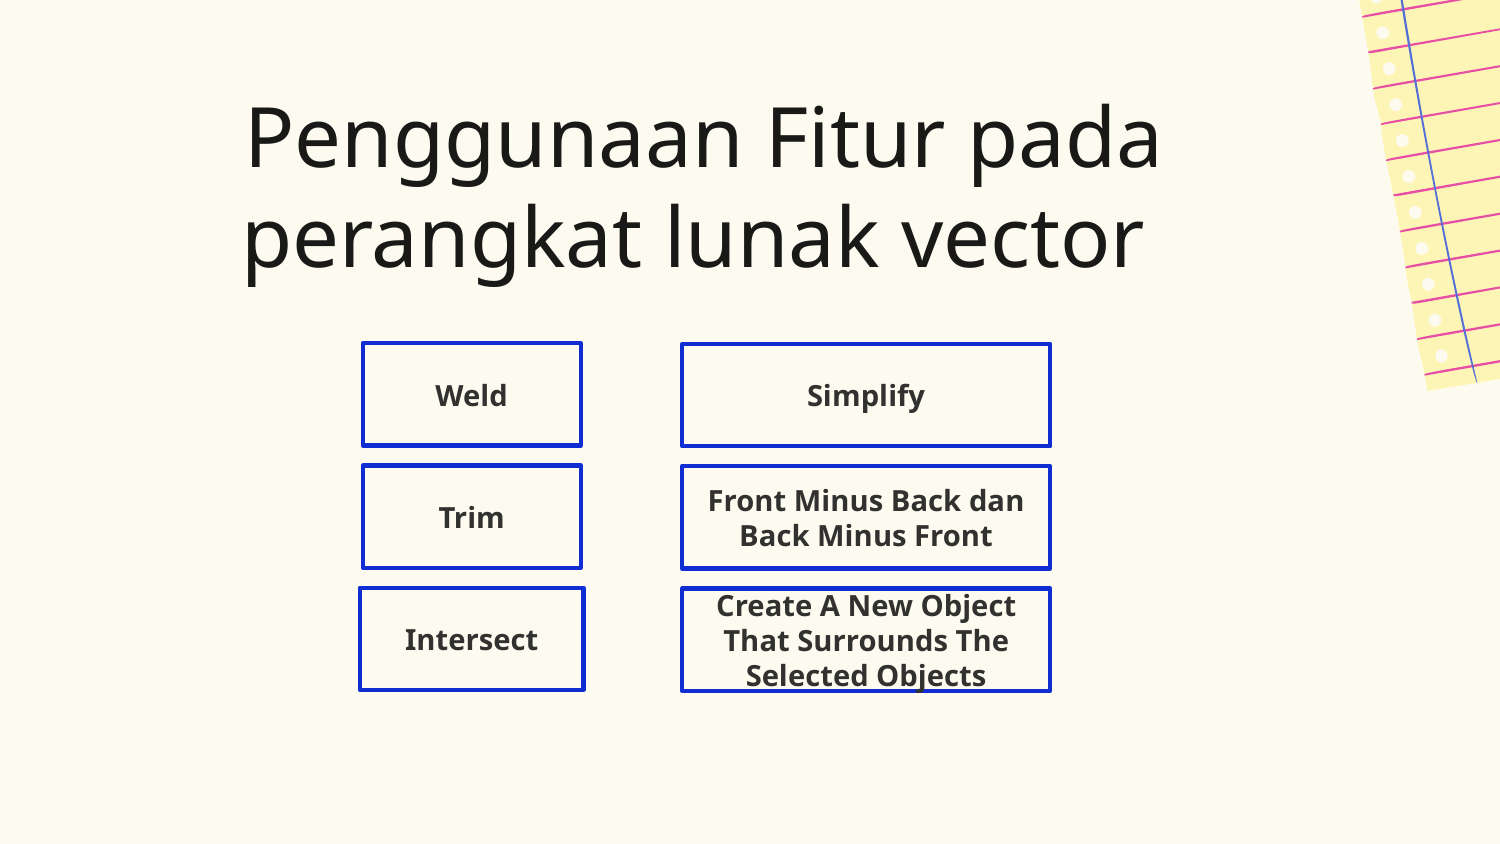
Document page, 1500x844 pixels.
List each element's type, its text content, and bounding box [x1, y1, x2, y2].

text_box Weld [361, 341, 583, 448]
text_box Front Minus Back dan Back Minus Front [680, 464, 1052, 571]
text_box Simplify [680, 342, 1052, 448]
text_box Trim [361, 463, 583, 570]
text_box Penggunaan Fitur pada perangkat lunak vector [84, 84, 1325, 285]
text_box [1384, 0, 1500, 368]
text_box Intersect [358, 586, 586, 692]
text_box Create A New Object That Surrounds The Selected Objects [680, 586, 1052, 693]
